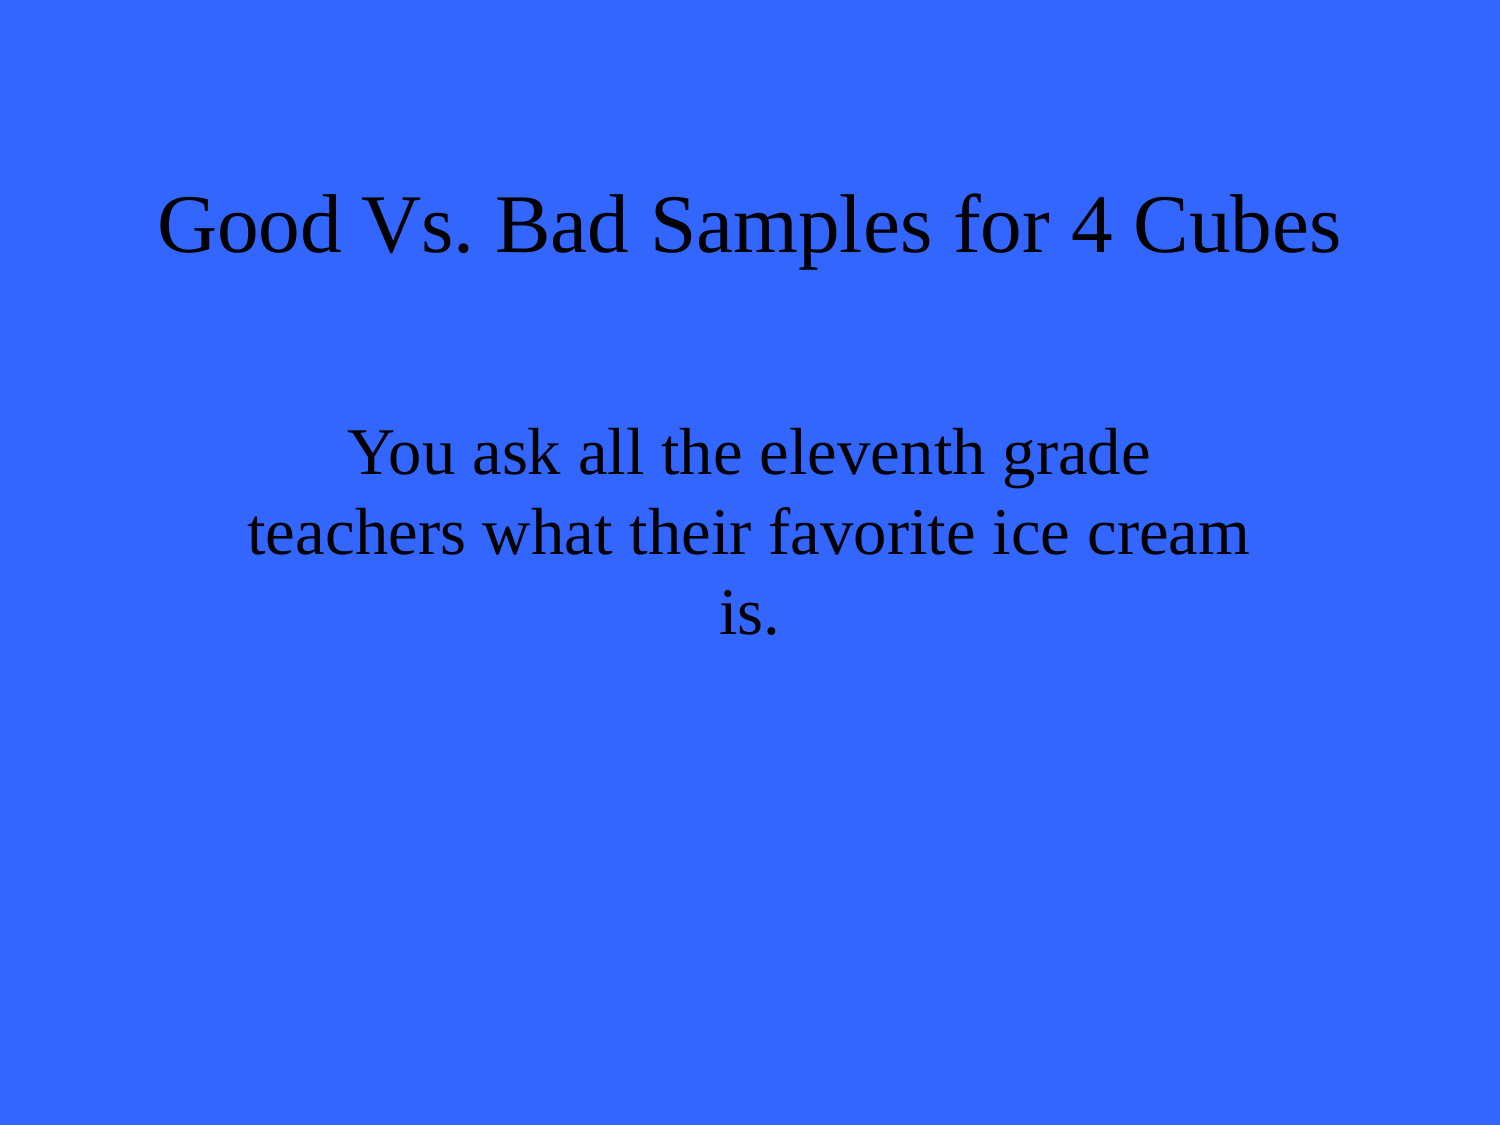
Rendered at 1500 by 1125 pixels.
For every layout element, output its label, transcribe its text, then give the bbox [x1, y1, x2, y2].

title Good Vs. Bad Samples for 4 Cubes [112, 124, 1388, 313]
subtitle You ask all the eleventh grade teachers what their favorite ice cream is. [224, 399, 1276, 926]
